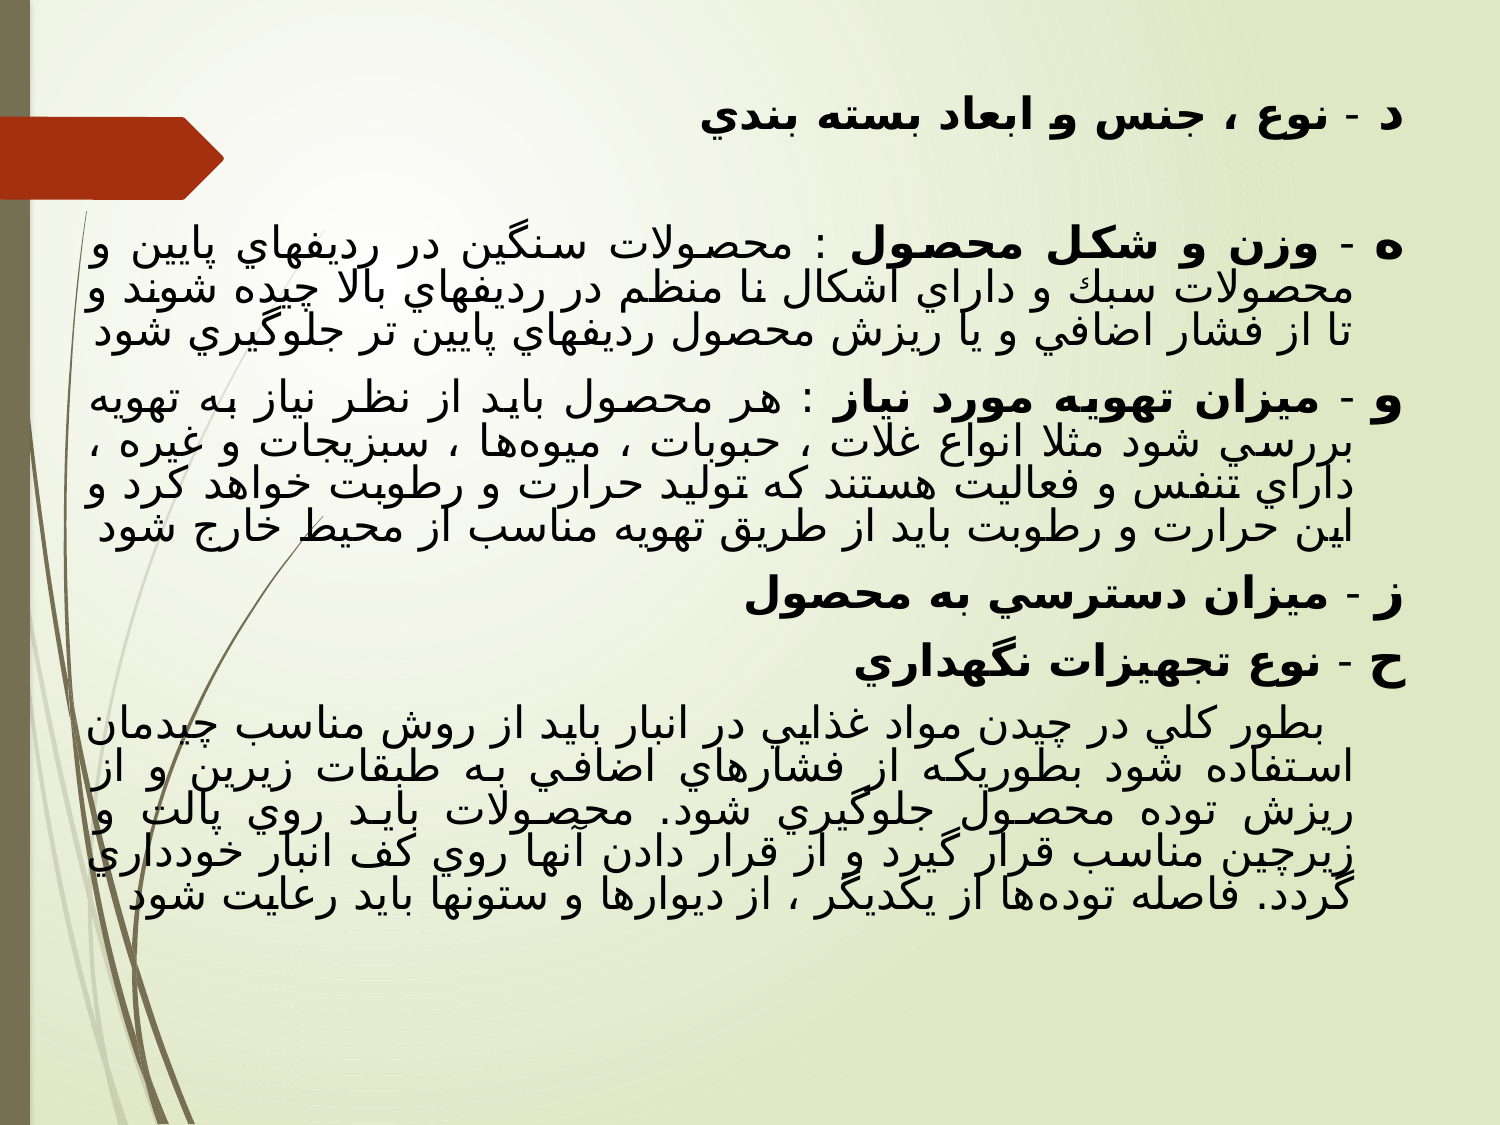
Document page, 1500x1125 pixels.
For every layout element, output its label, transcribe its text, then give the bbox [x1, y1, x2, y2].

list د - نوع ، جنس و ابعاد بسته بندي ه - وزن و شكل محصول : محصولات سنگين در رديفهاي پايين و محصولات سبك و داراي اشكال نا منظم در رديفهاي بالا چيده شوند و تا از فشار اضافي و يا ريزش محصول رديفهاي پايين تر جلوگيري شود و - ميزان تهويه مورد نياز : هر محصول بايد از نظر نياز به تهويه بررسي شود مثلا انواع غلات ، حبوبات ، ميوه‌ها ، سبزيجات و غيره ، داراي تنفس و فعاليت هستند كه توليد حرارت و رطوبت خواهد كرد و اين حرارت و رطوبت بايد از طريق تهويه مناسب از محيط خارج شود ز - ميزان دسترسي به محصول ح - نوع تجهيزات نگهداري بطور كلي در چيدن مواد غذايي در انبار بايد از روش مناسب چيدمان استفاده شود بطوريكه از فشارهاي اضافي به طبقات زيرين و از ريزش توده محصول جلوگيري شود. محصولات بايد روي پالت و زيرچين مناسب قرار گيرد و از قرار دادن آنها روي كف انبار خودداري گردد. فاصله توده‌ها از يكديگر ، از ديوارها و ستونها بايد رعايت شود [70, 82, 1421, 1052]
